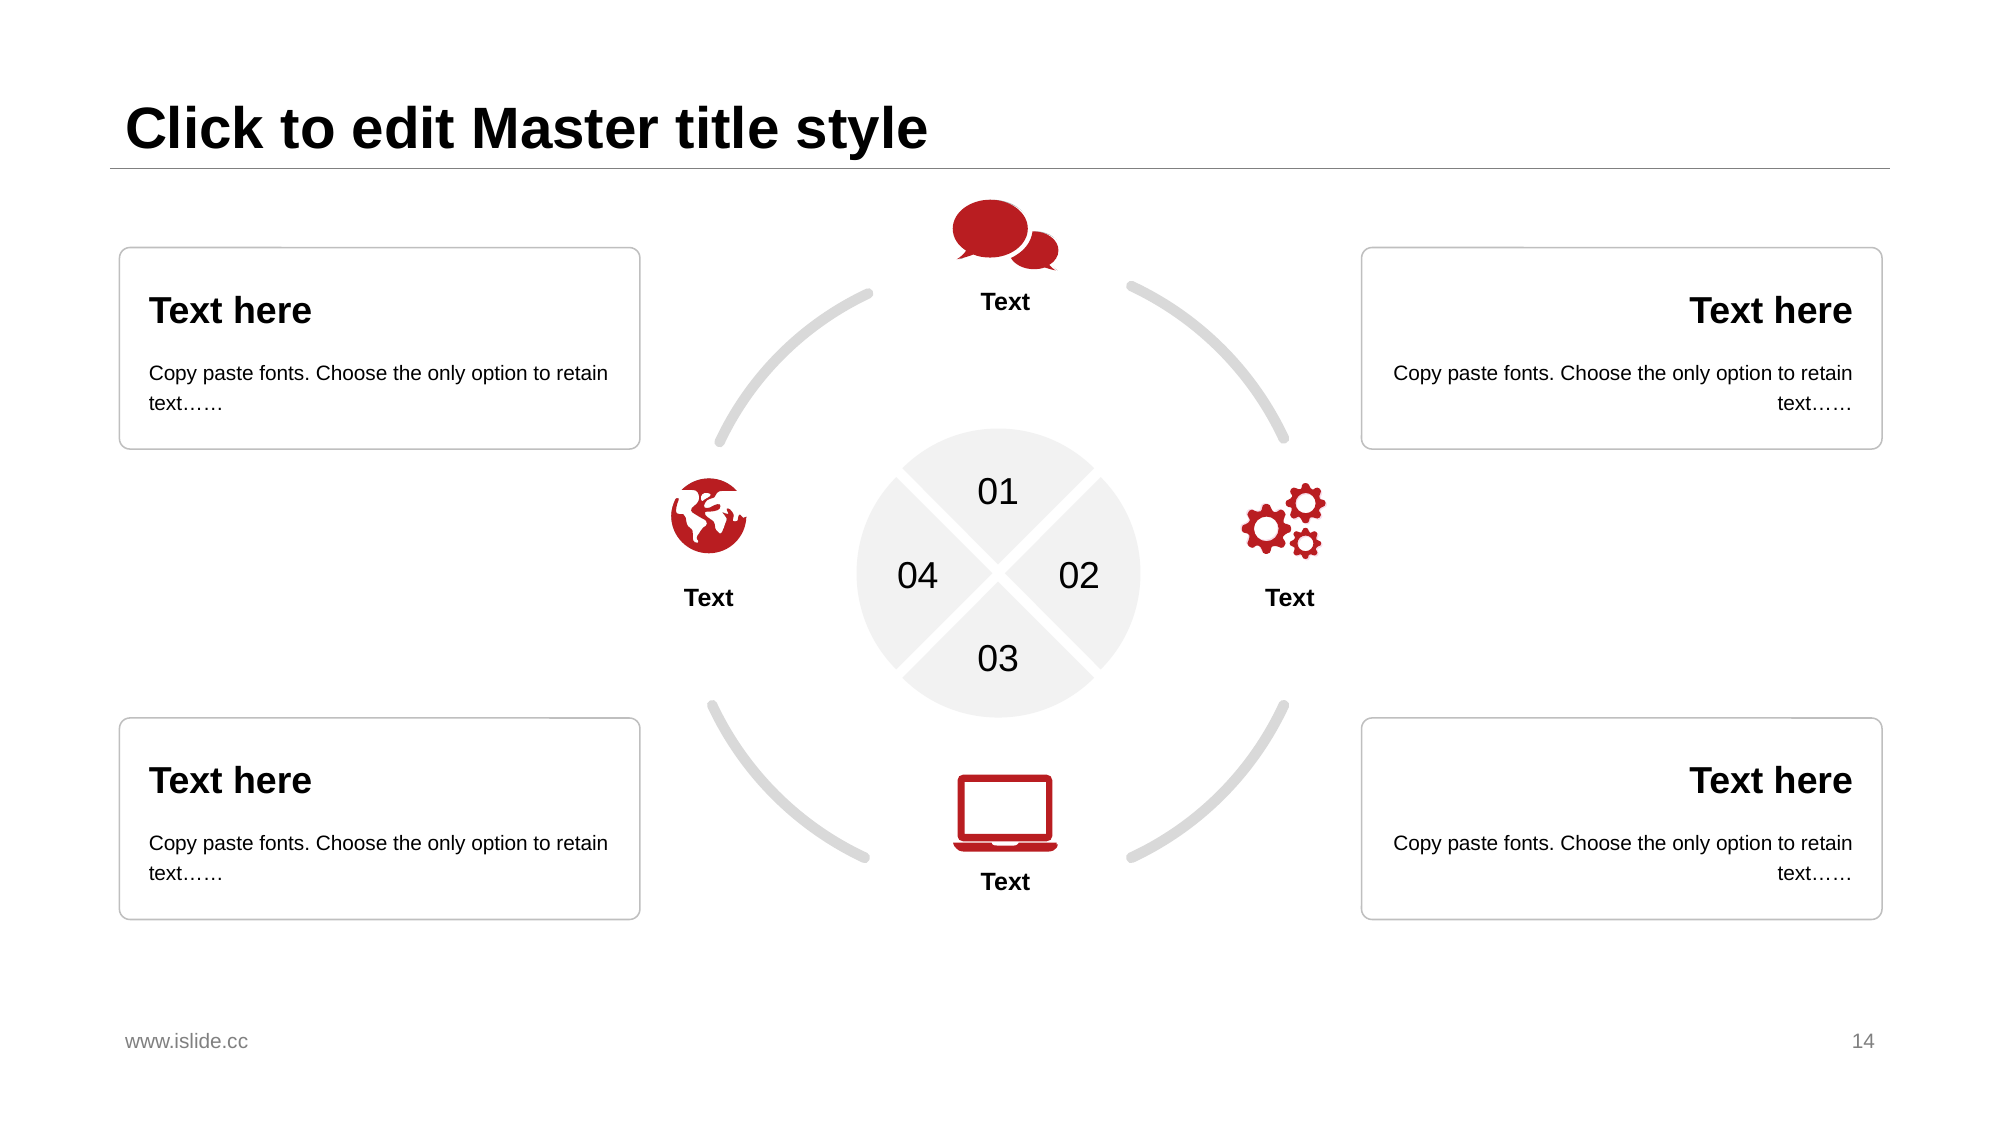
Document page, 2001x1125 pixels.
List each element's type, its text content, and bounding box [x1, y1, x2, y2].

slide_number 14 [1412, 1023, 1890, 1058]
title Click to edit Master title style [109, 0, 1890, 169]
footer www.islide.cc [109, 1023, 790, 1058]
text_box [119, 199, 1882, 933]
